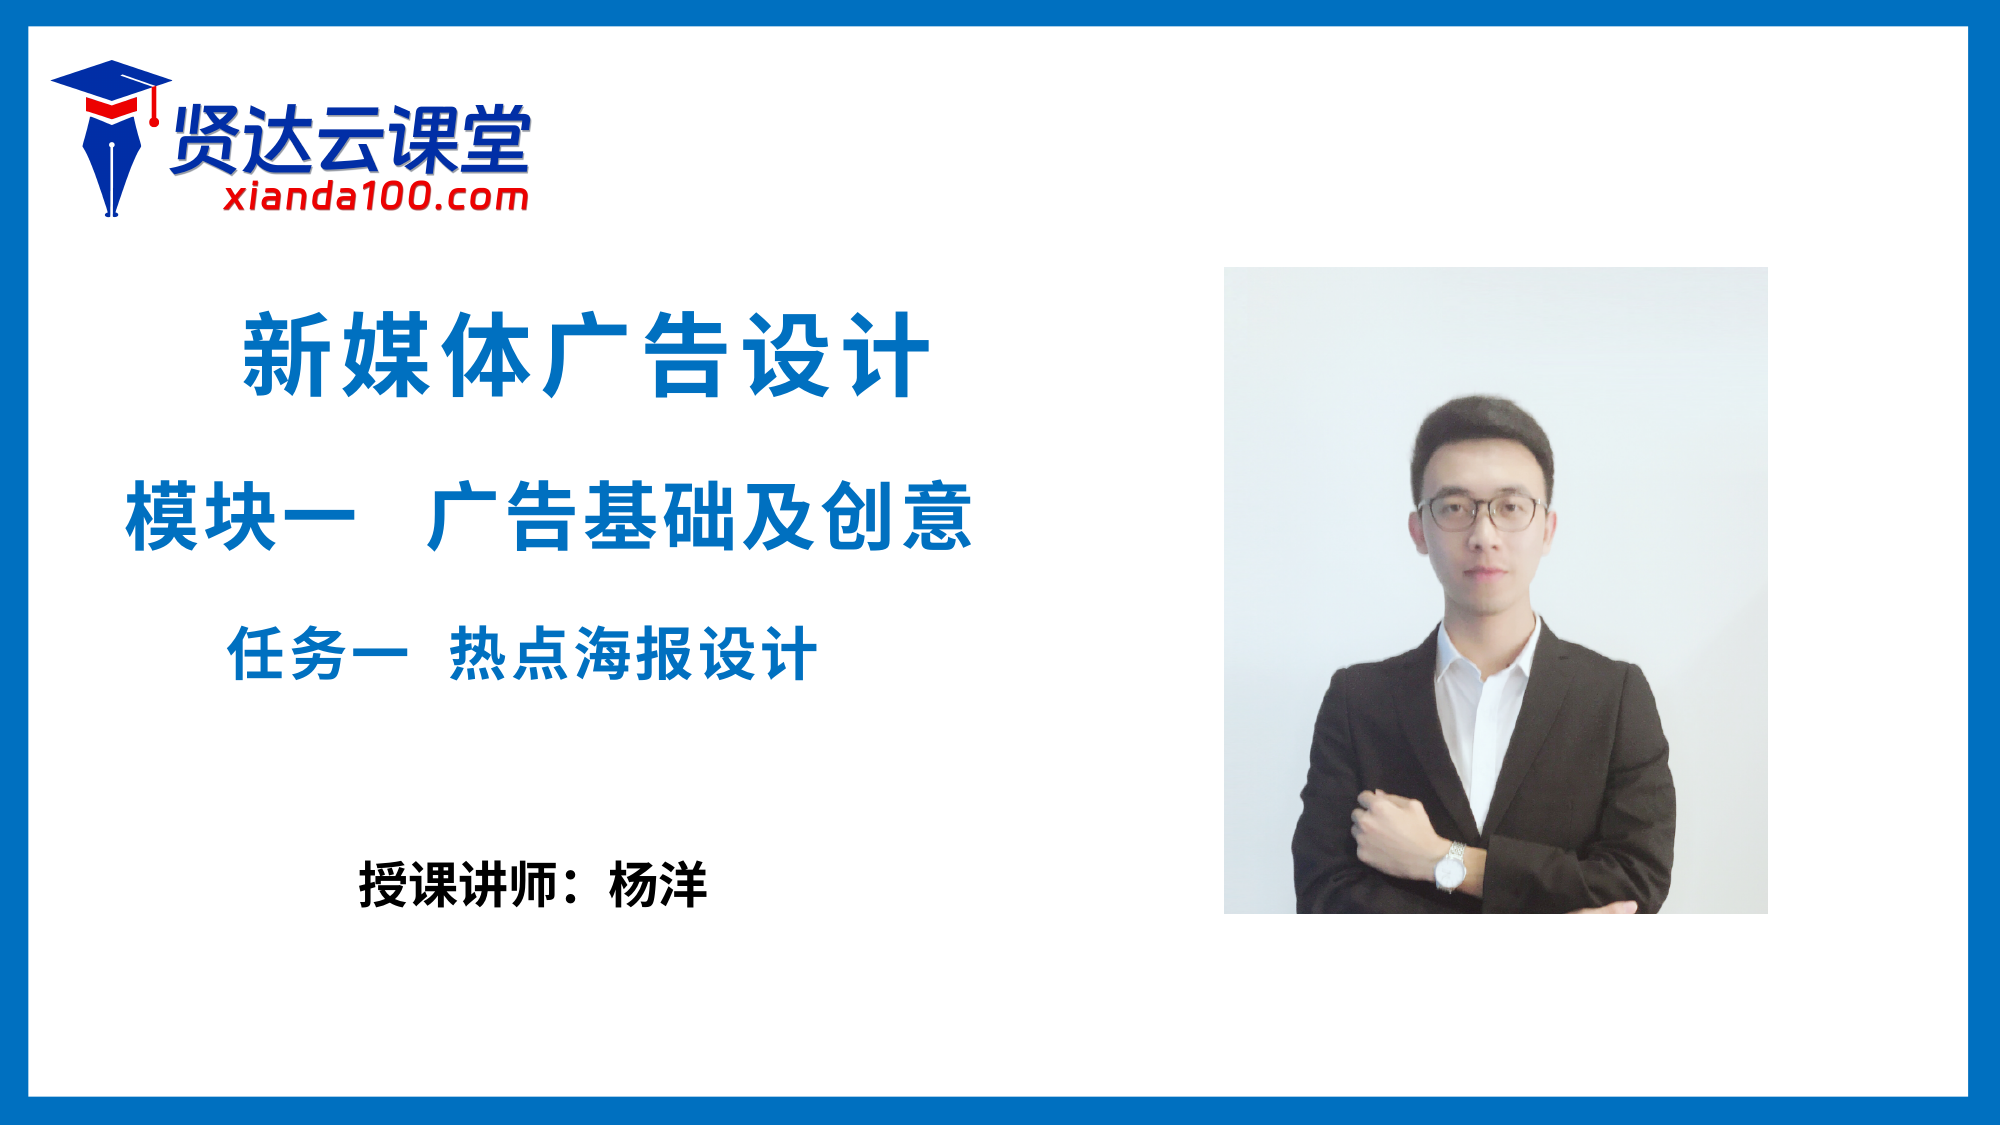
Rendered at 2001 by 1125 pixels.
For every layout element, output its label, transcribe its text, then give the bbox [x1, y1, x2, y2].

text_box 授课讲师：杨洋 [200, 845, 868, 921]
picture [31, 30, 570, 256]
picture [1224, 267, 1768, 914]
text_box 任务一 热点海报设计 [63, 609, 983, 724]
text_box 模块一 广告基础及创意 [90, 462, 1010, 577]
text_box 新媒体广告设计 [161, 290, 1013, 416]
